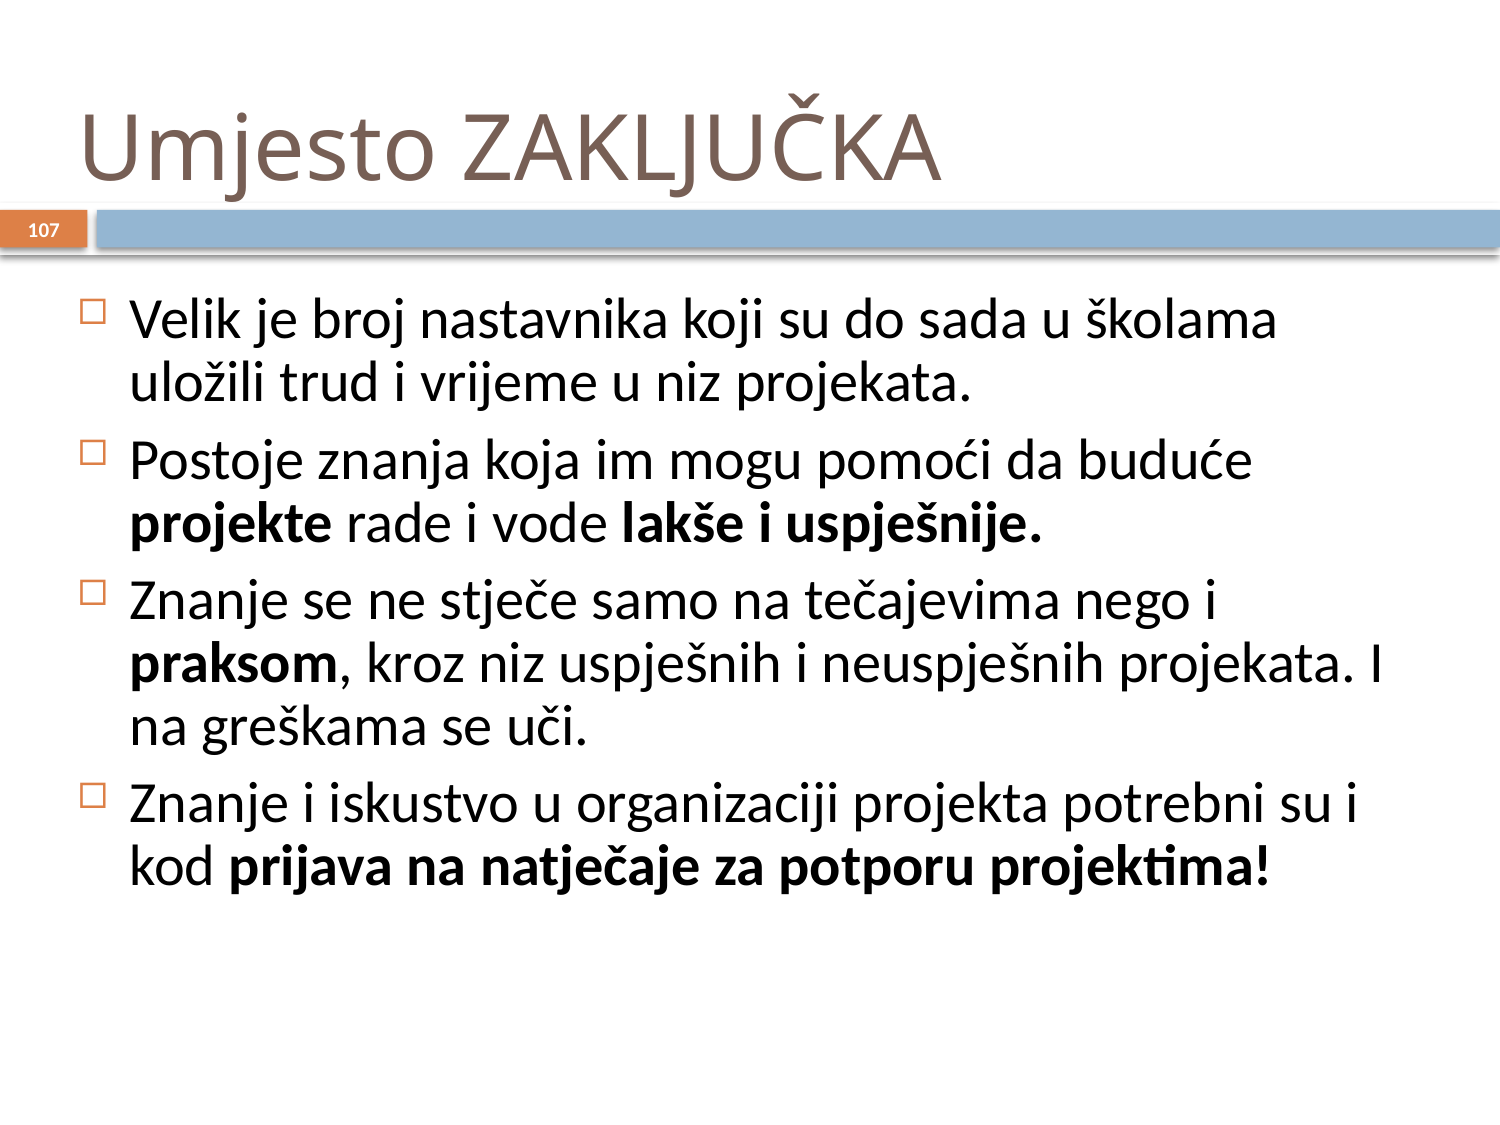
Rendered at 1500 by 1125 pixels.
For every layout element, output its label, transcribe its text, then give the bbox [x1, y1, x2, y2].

list Velik je broj nastavnika koji su do sada u školama uložili trud i vrijeme u niz projekata. Postoje znanja koja im mogu pomoći da buduće projekte rade i vode lakše i uspješnije. Znanje se ne stječe samo na tečajevima nego i praksom, kroz niz uspješnih i neuspješnih projekata. I na greškama se uči. Znanje i iskustvo u organizaciji projekta potrebni su i kod prijava na natječaje za potporu projektima! [62, 281, 1443, 1097]
slide_number 107 [0, 208, 88, 249]
title Umjesto ZAKLJUČKA [62, 37, 1438, 251]
